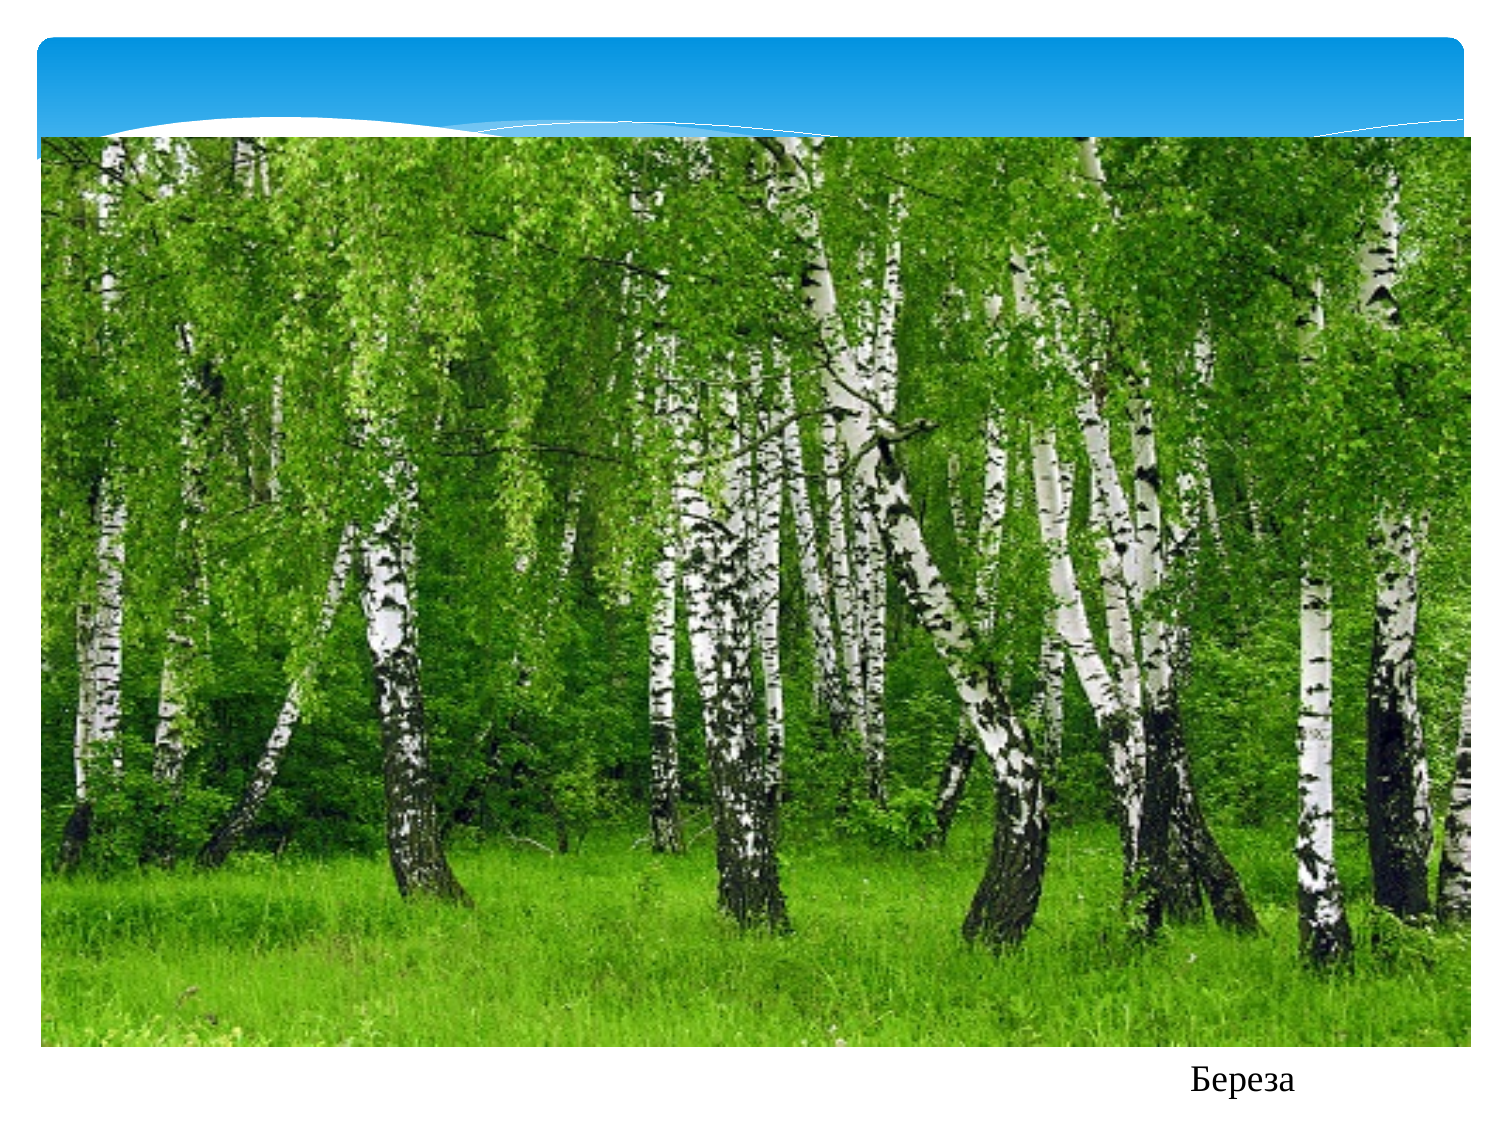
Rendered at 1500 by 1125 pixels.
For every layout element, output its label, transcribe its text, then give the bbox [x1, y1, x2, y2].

text_box Береза [1175, 1058, 1384, 1107]
picture [41, 136, 1471, 1047]
